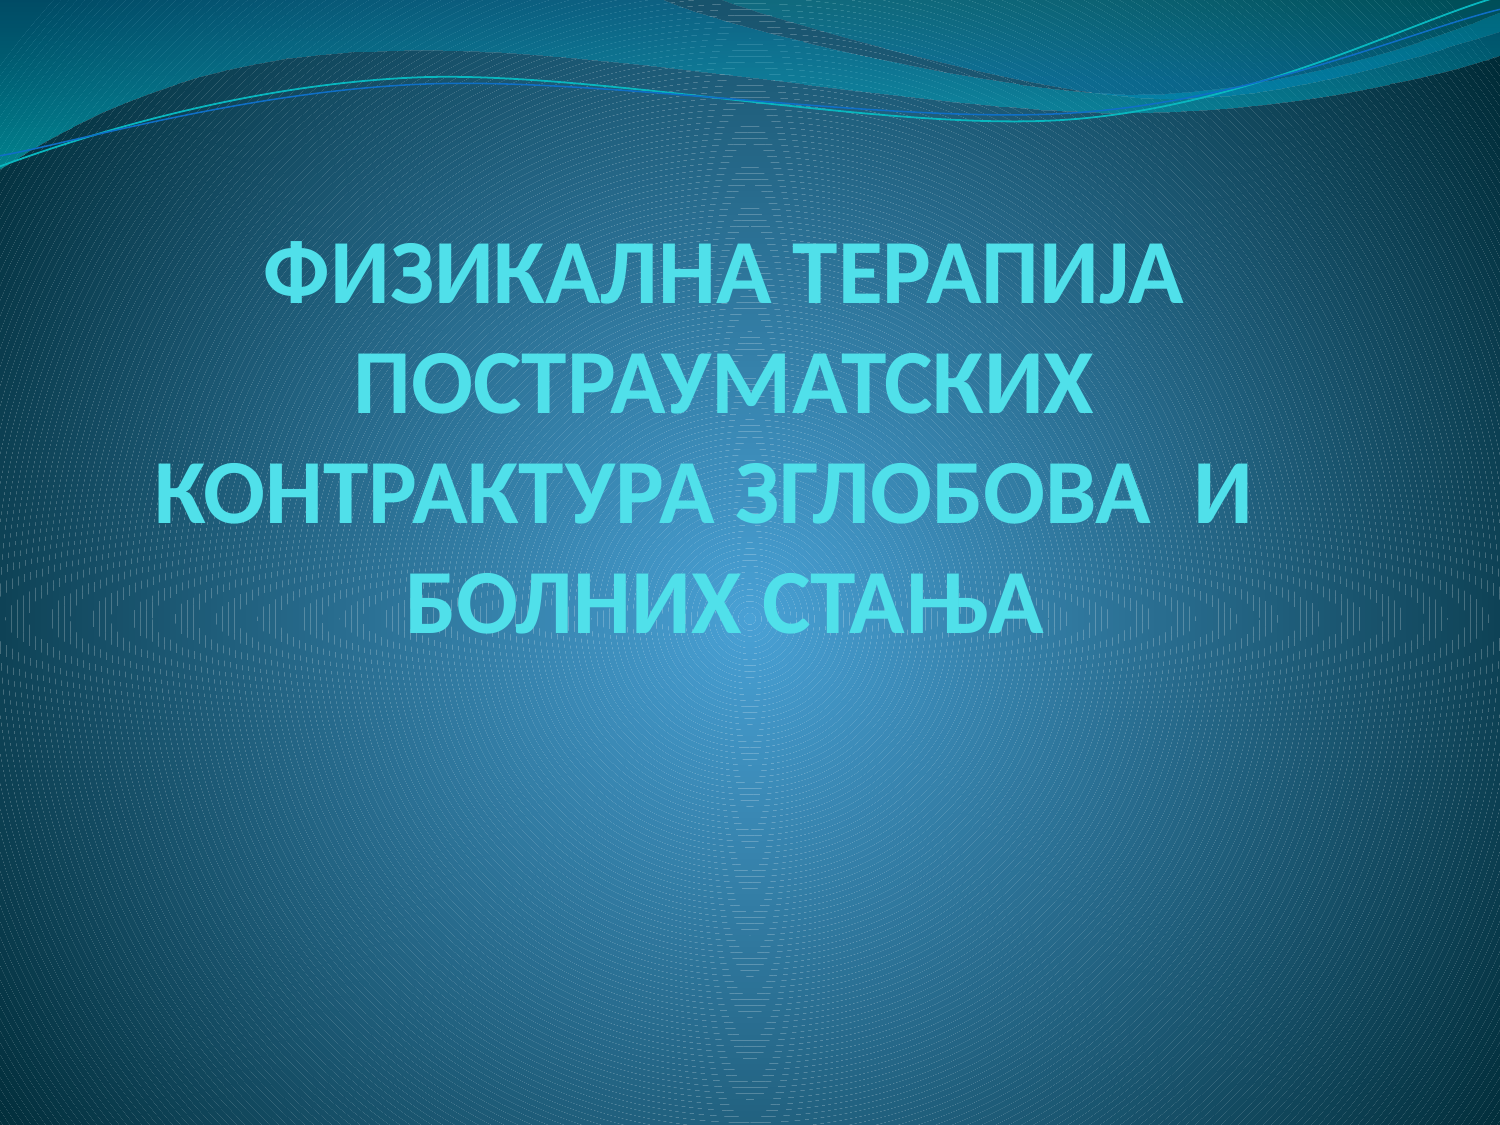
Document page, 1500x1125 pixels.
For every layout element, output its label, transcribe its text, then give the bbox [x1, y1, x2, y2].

title ФИЗИКАЛНА ТЕРАПИЈА ПОСТРАУМАТСКИХ КОНТРАКТУРА ЗГЛОБОВА И БОЛНИХ СТАЊА [82, 351, 1370, 652]
